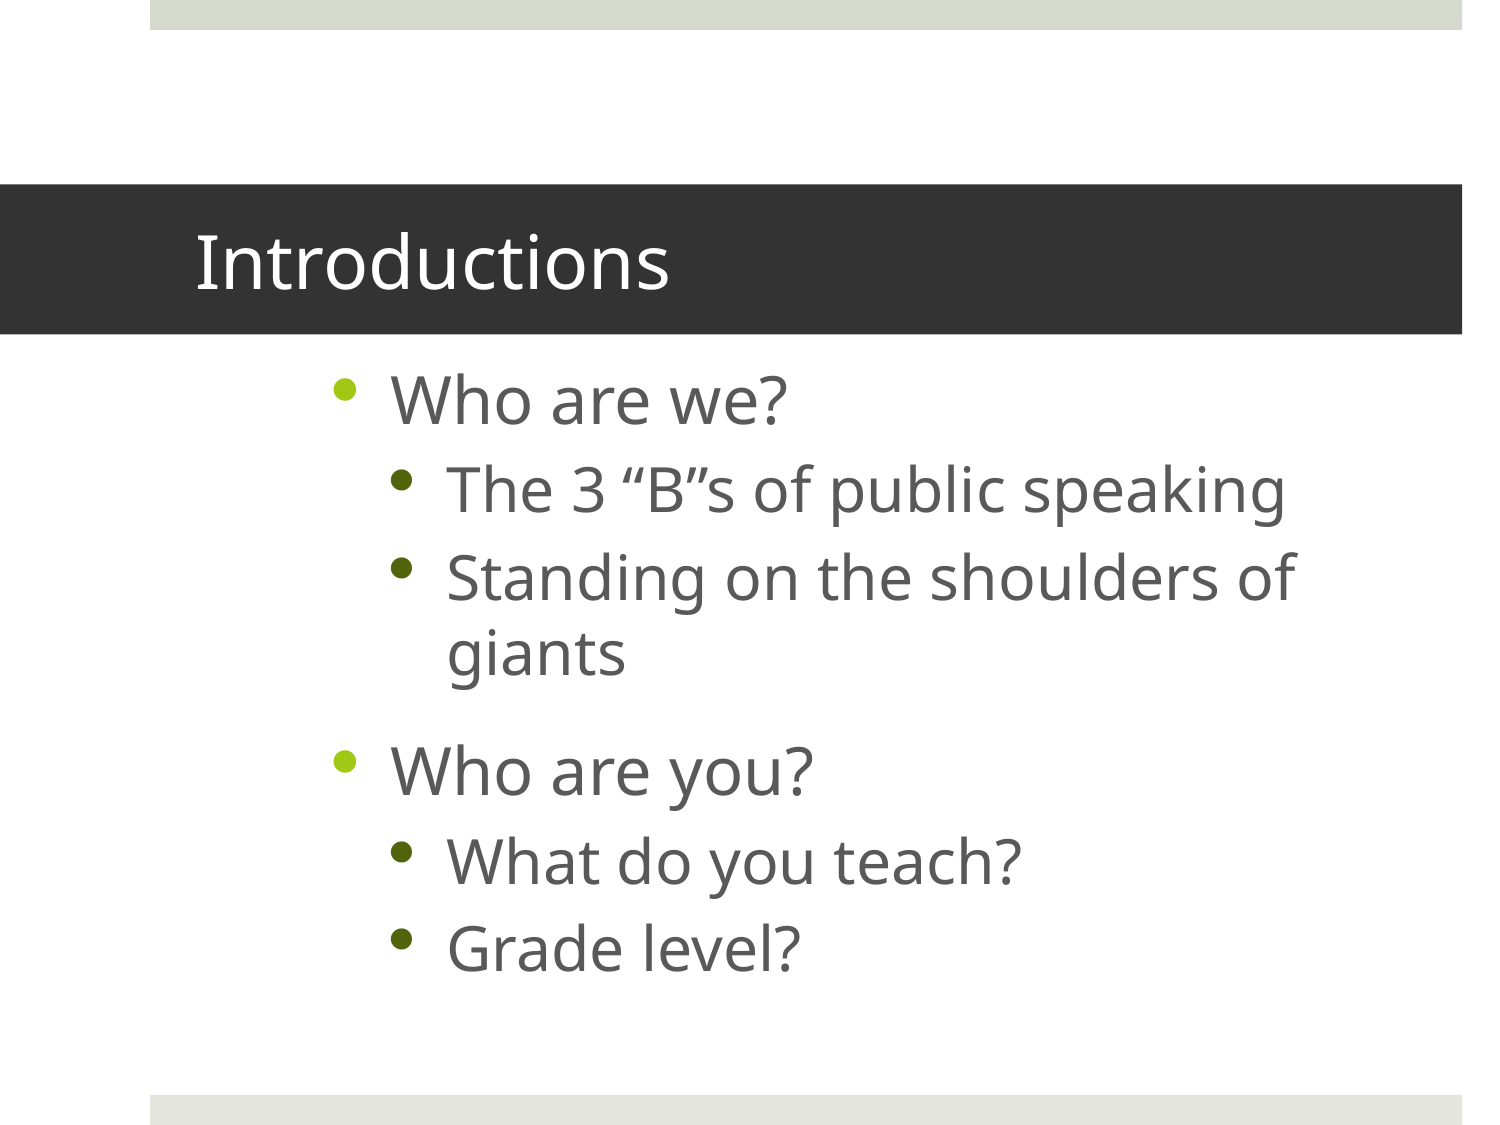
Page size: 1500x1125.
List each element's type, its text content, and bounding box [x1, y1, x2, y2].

title Introductions [0, 184, 1463, 335]
list Who are we? The 3 “B”s of public speaking Standing on the shoulders of giants Who are you? What do you teach? Grade level? [318, 350, 1400, 1095]
